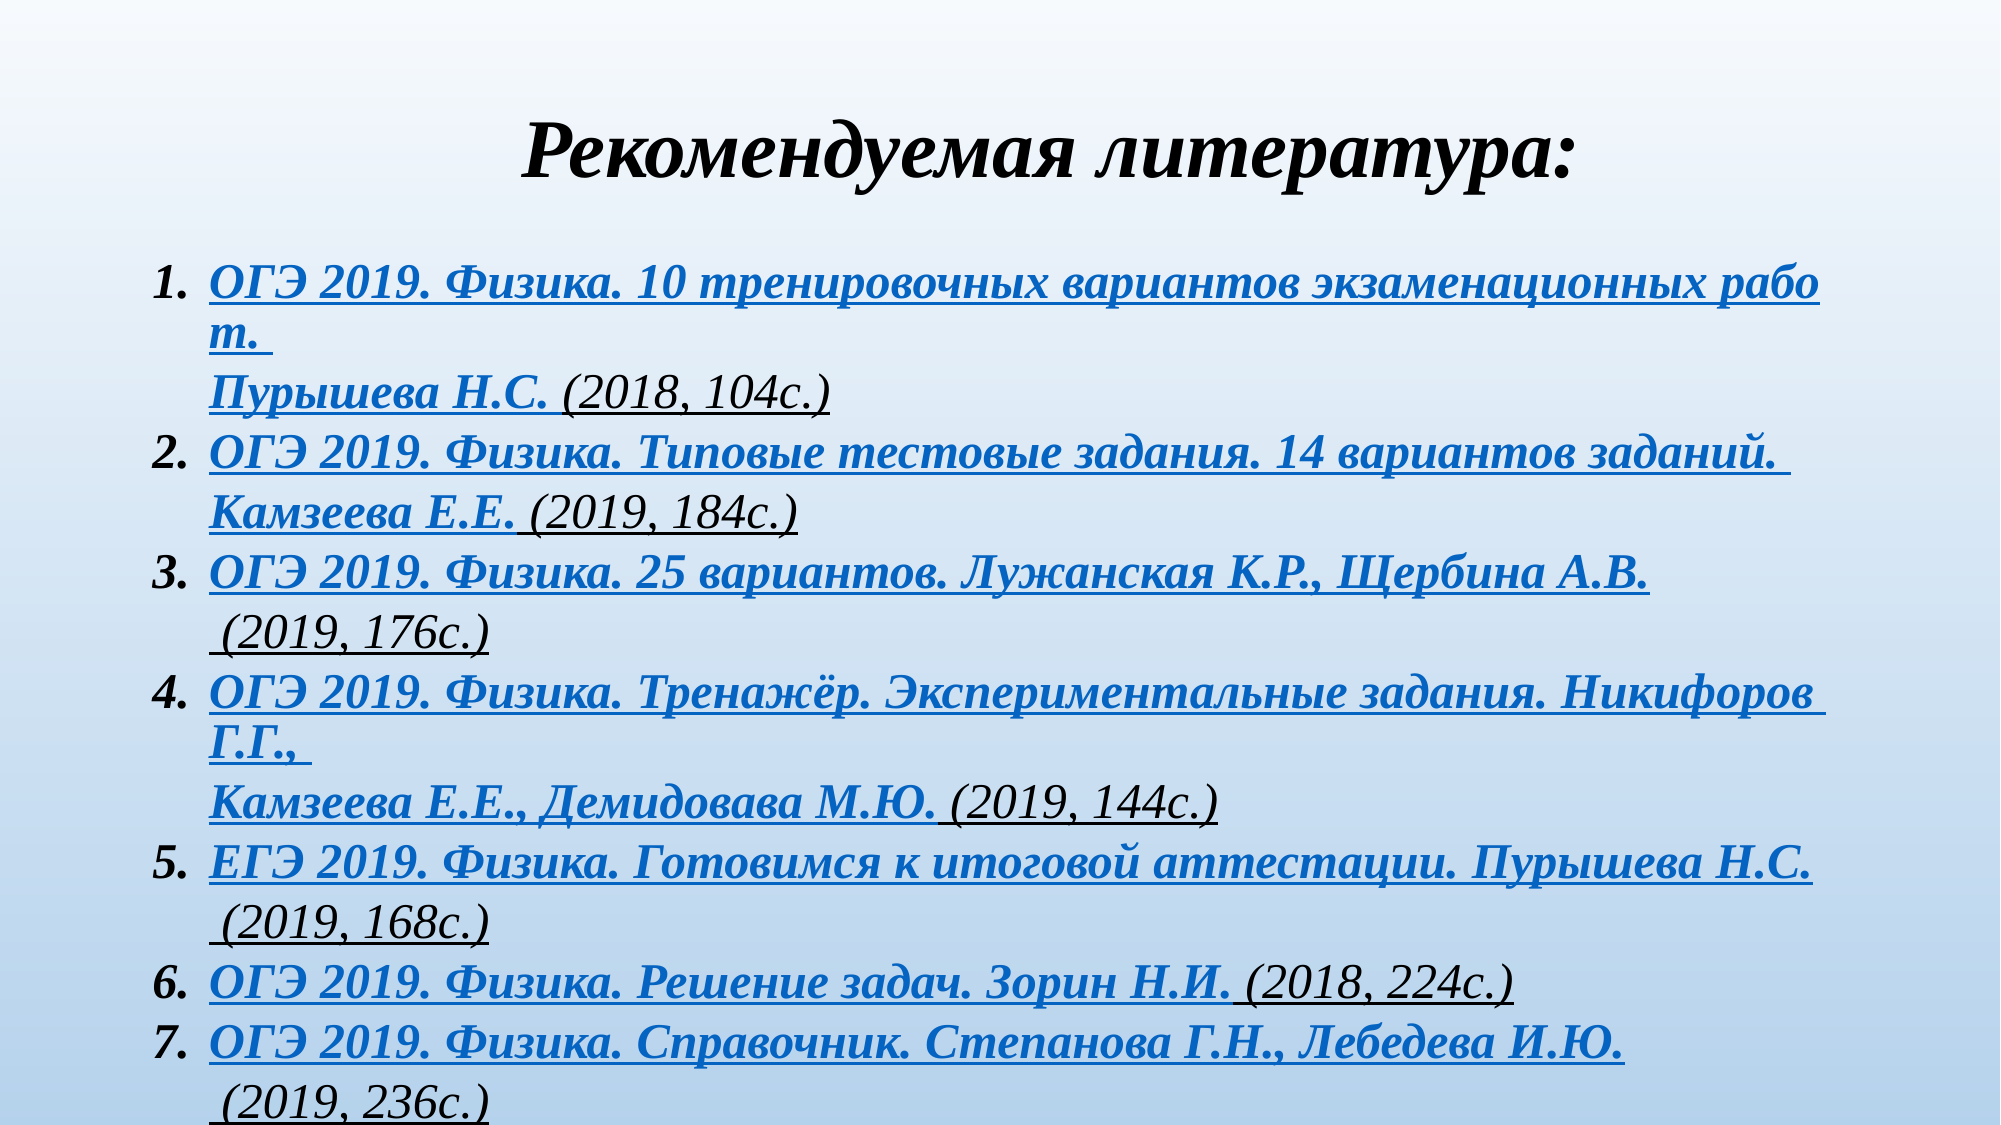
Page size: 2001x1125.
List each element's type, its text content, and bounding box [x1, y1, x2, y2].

title Рекомендуемая литература: [174, 59, 1863, 241]
list ОГЭ 2019. Физика. 10 тренировочных вариантов экзаменационных работ. Пурышева Н.С. (2018, 104с.) ОГЭ 2019. Физика. Типовые тестовые задания. 14 вариантов заданий. Камзеева Е.Е. (2019, 184с.) ОГЭ 2019. Физика. 25 вариантов. Лужанская К.Р., Щербина А.В. (2019, 176с.) ОГЭ 2019. Физика. Тренажёр. Экспериментальные задания. Никифоров Г.Г., Камзеева Е.Е., Демидовава М.Ю. (2019, 144с.) ЕГЭ 2019. Физика. Готовимся к итоговой аттестации. Пурышева Н.С. (2019, 168с.) ОГЭ 2019. Физика. Решение задач. Зорин Н.И. (2018, 224с.) ОГЭ 2019. Физика. Справочник. Степанова Г.Н., Лебедева И.Ю. (2019, 236с.) [137, 241, 1863, 1065]
